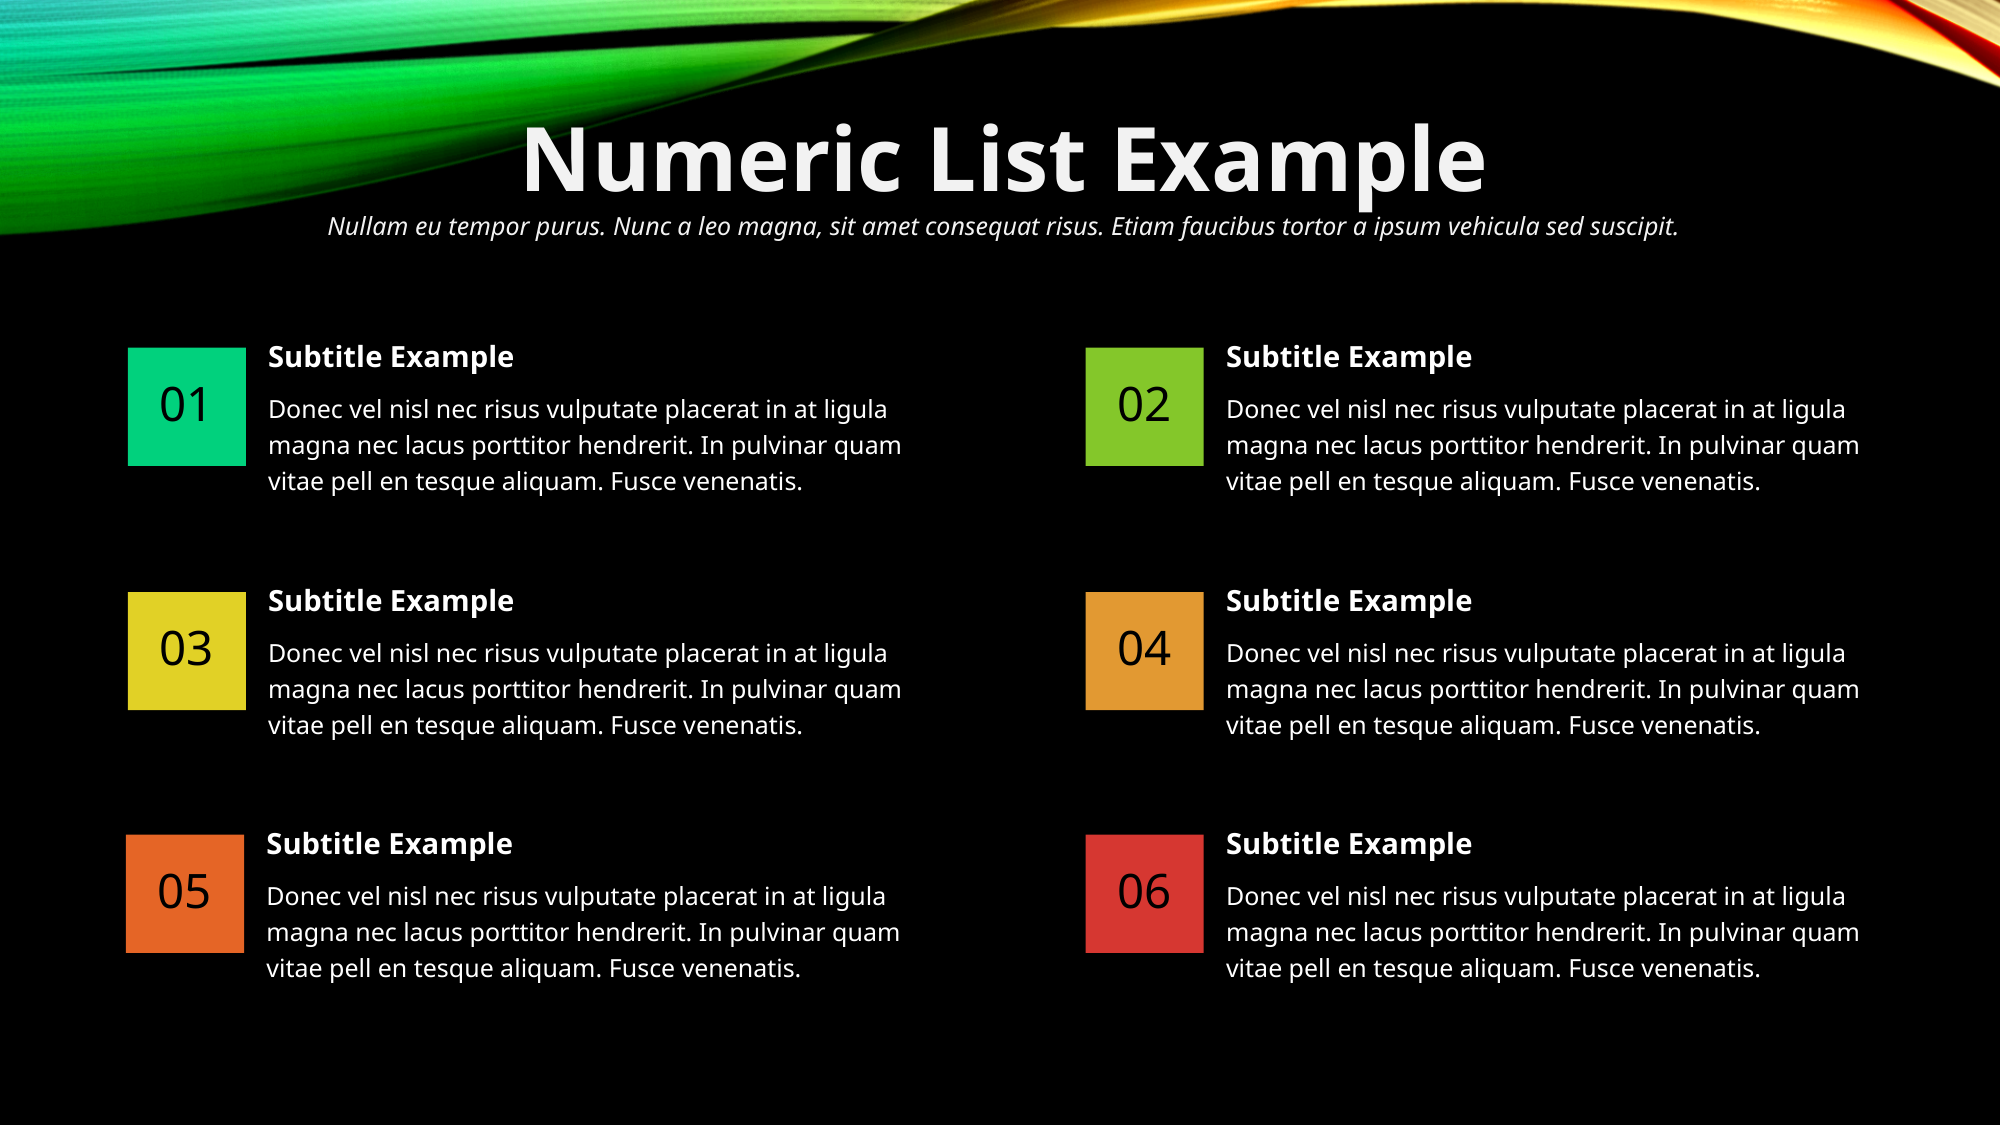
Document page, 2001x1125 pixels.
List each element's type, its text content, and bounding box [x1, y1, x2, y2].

list Subtitle Example [1225, 572, 1884, 628]
list Donec vel nisl nec risus vulputate placerat in at ligula magna nec lacus porttitor hendrerit. In pulvinar quam vitae pell en tesque aliquam. Fusce venenatis. [268, 632, 926, 767]
list 03 [136, 609, 237, 684]
list Donec vel nisl nec risus vulputate placerat in at ligula magna nec lacus porttitor hendrerit. In pulvinar quam vitae pell en tesque aliquam. Fusce venenatis. [1225, 874, 1884, 1010]
list Nullam eu tempor purus. Nunc a leo magna, sit amet consequat risus. Etiam faucibus tortor a ipsum vehicula sed suscipit. [126, 206, 1884, 245]
list Donec vel nisl nec risus vulputate placerat in at ligula magna nec lacus porttitor hendrerit. In pulvinar quam vitae pell en tesque aliquam. Fusce venenatis. [1225, 387, 1884, 523]
list Donec vel nisl nec risus vulputate placerat in at ligula magna nec lacus porttitor hendrerit. In pulvinar quam vitae pell en tesque aliquam. Fusce venenatis. [266, 874, 925, 1010]
list Subtitle Example [1225, 327, 1884, 384]
list Donec vel nisl nec risus vulputate placerat in at ligula magna nec lacus porttitor hendrerit. In pulvinar quam vitae pell en tesque aliquam. Fusce venenatis. [268, 387, 926, 523]
list Subtitle Example [266, 814, 925, 871]
list Numeric List Example [126, 120, 1884, 191]
list 06 [1094, 852, 1195, 927]
list 05 [134, 852, 235, 927]
list Donec vel nisl nec risus vulputate placerat in at ligula magna nec lacus porttitor hendrerit. In pulvinar quam vitae pell en tesque aliquam. Fusce venenatis. [1225, 632, 1884, 767]
list Subtitle Example [268, 572, 926, 628]
list 01 [136, 365, 237, 440]
picture [0, 0, 2000, 237]
list Subtitle Example [268, 327, 926, 384]
list Subtitle Example [1225, 814, 1884, 871]
list 02 [1094, 365, 1195, 440]
list 04 [1094, 609, 1195, 684]
